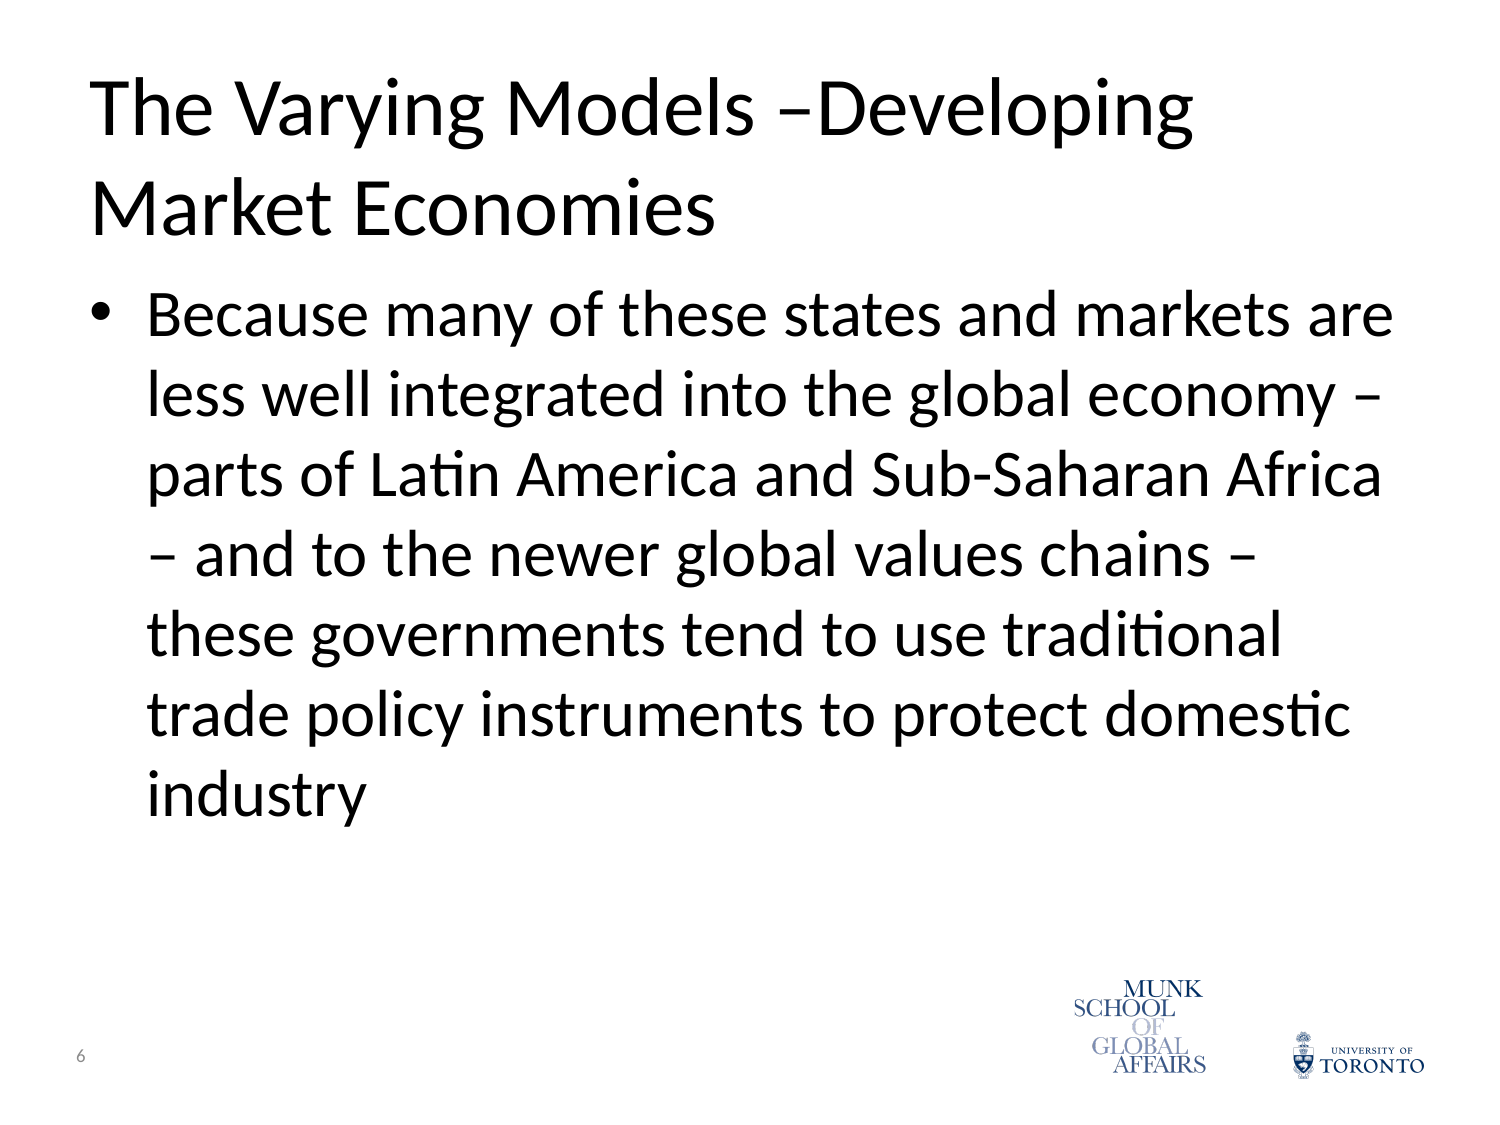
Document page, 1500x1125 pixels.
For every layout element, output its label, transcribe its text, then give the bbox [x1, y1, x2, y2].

slide_number 5 [61, 1025, 412, 1086]
title The Varying Models –Developing Market Economies [75, 45, 1425, 262]
list Because many of these states and markets are less well integrated into the global economy – parts of Latin America and Sub-Saharan Africa – and to the newer global values chains – these governments tend to use traditional trade policy instruments to protect domestic industry [75, 262, 1425, 939]
